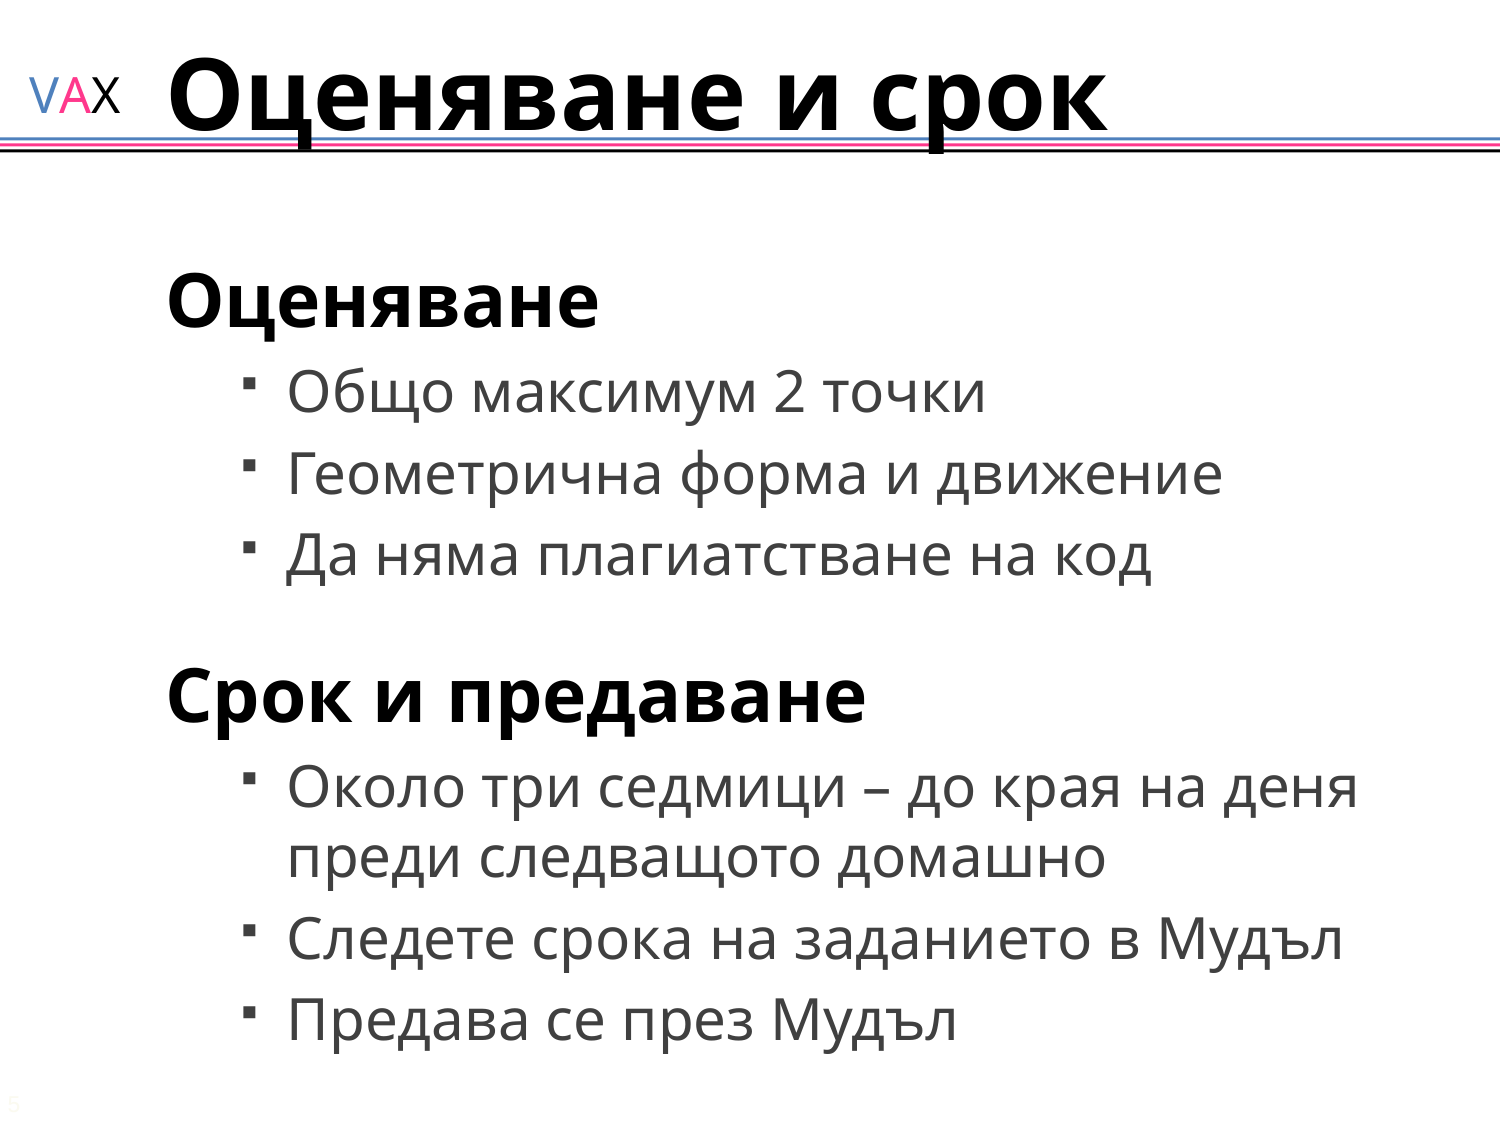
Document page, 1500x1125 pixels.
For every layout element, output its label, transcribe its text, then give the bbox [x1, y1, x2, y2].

list Оценяване Общо максимум 2 точки Геометрична форма и движение Да няма плагиатстване на код Срок и предаване Около три седмици – до края на деня преди следващото домашно Следете срока на заданието в Мудъл Предава се през Мудъл [150, 200, 1488, 1113]
title Оценяване и срок [0, 37, 1500, 144]
